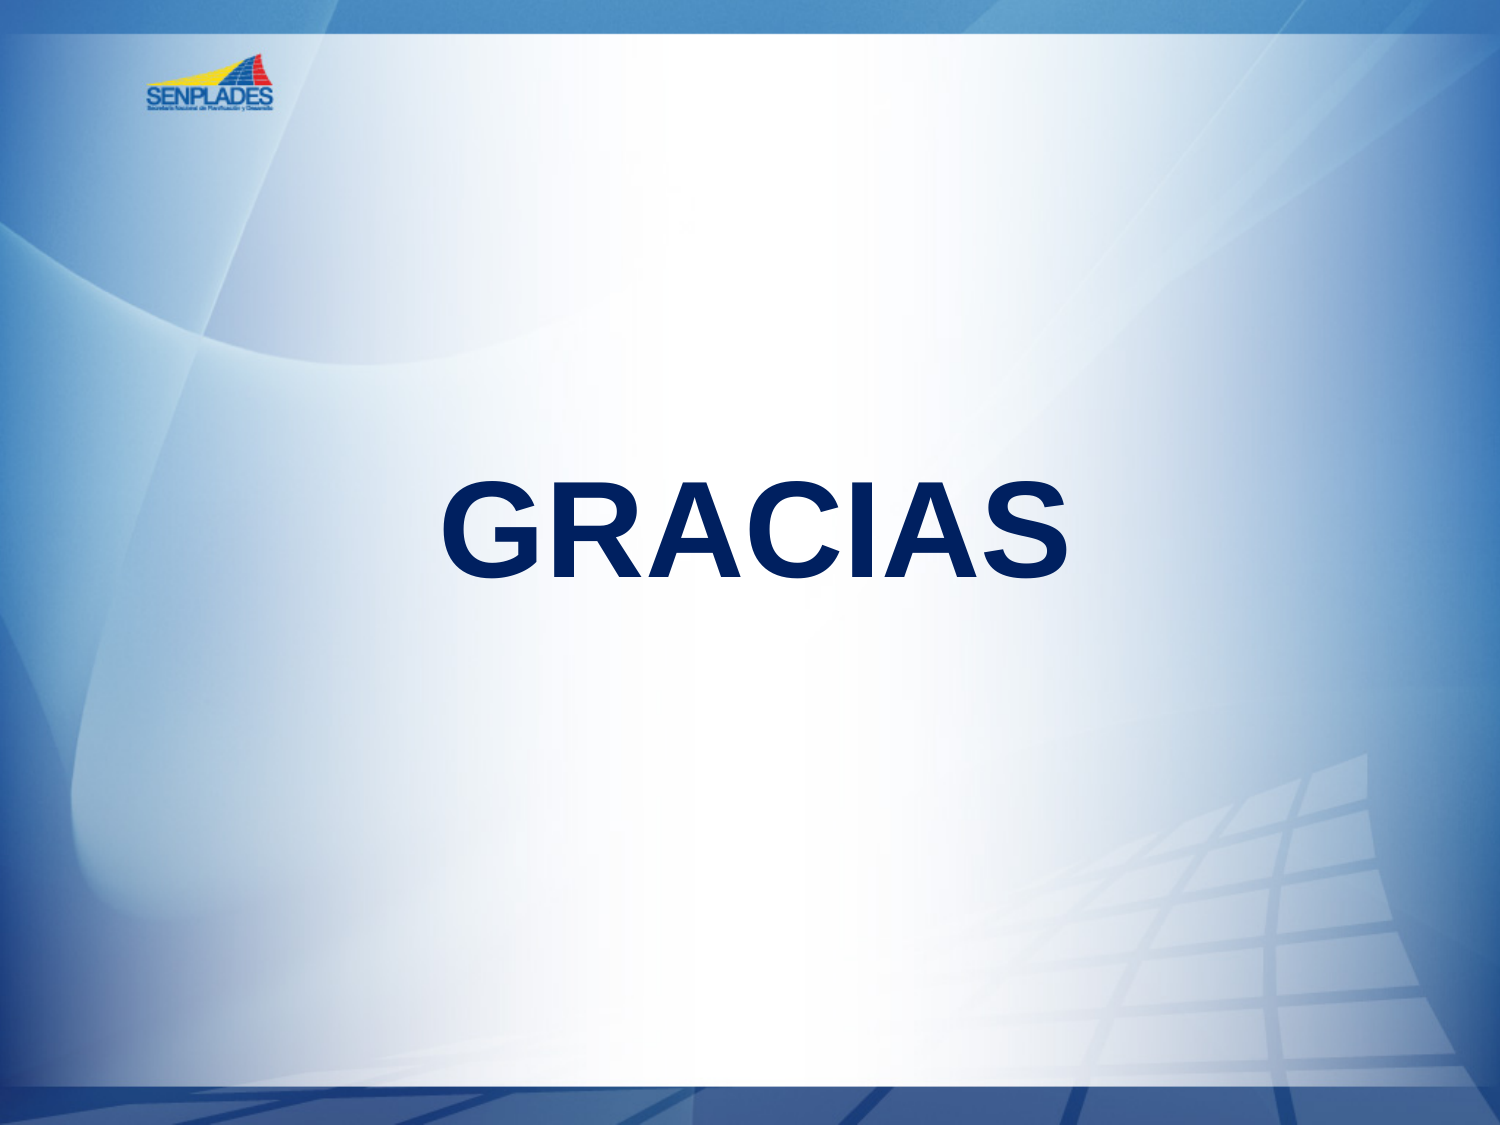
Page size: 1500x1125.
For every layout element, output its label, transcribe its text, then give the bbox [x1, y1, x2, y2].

picture [0, 0, 1500, 1125]
text_box GRACIAS [183, 432, 1329, 613]
